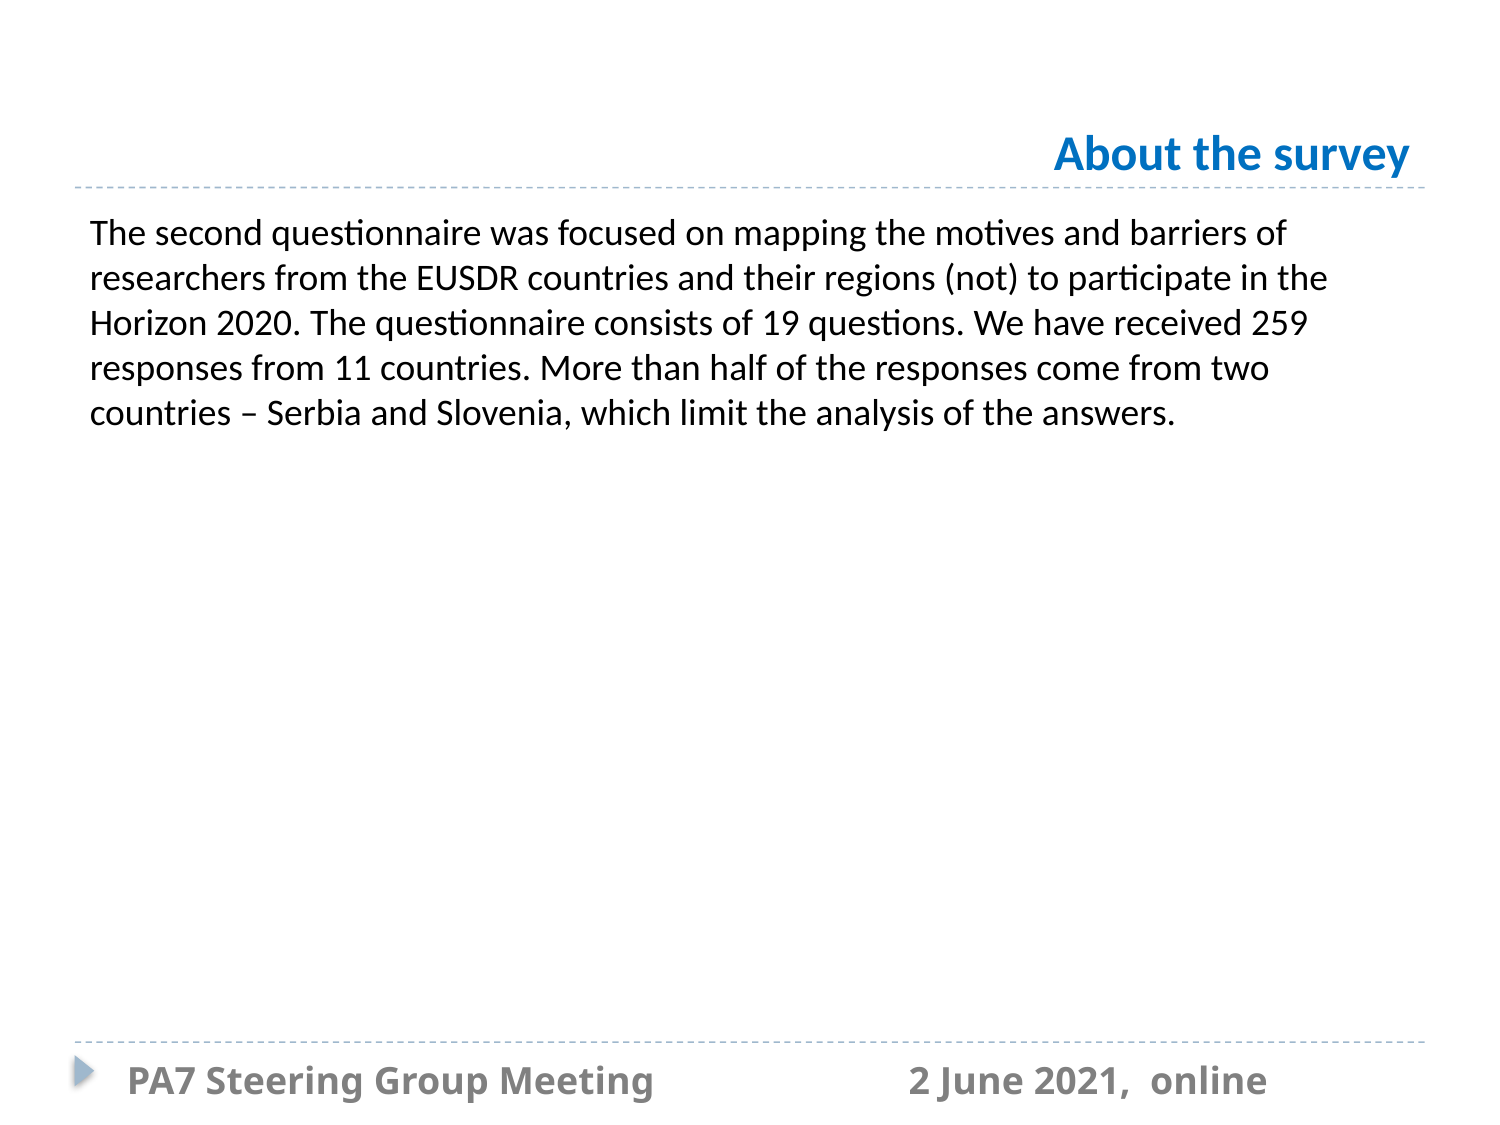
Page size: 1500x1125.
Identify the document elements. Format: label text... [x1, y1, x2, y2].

title About the survey [75, 24, 1425, 188]
text_box PA7 Steering Group Meeting 2 June 2021, online [112, 1049, 1471, 1109]
list The second questionnaire was focused on mapping the motives and barriers of researchers from the EUSDR countries and their regions (not) to participate in the Horizon 2020. The questionnaire consists of 19 questions. We have received 259 responses from 11 countries. More than half of the responses come from two countries – Serbia and Slovenia, which limit the analysis of the answers. [75, 200, 1425, 1010]
